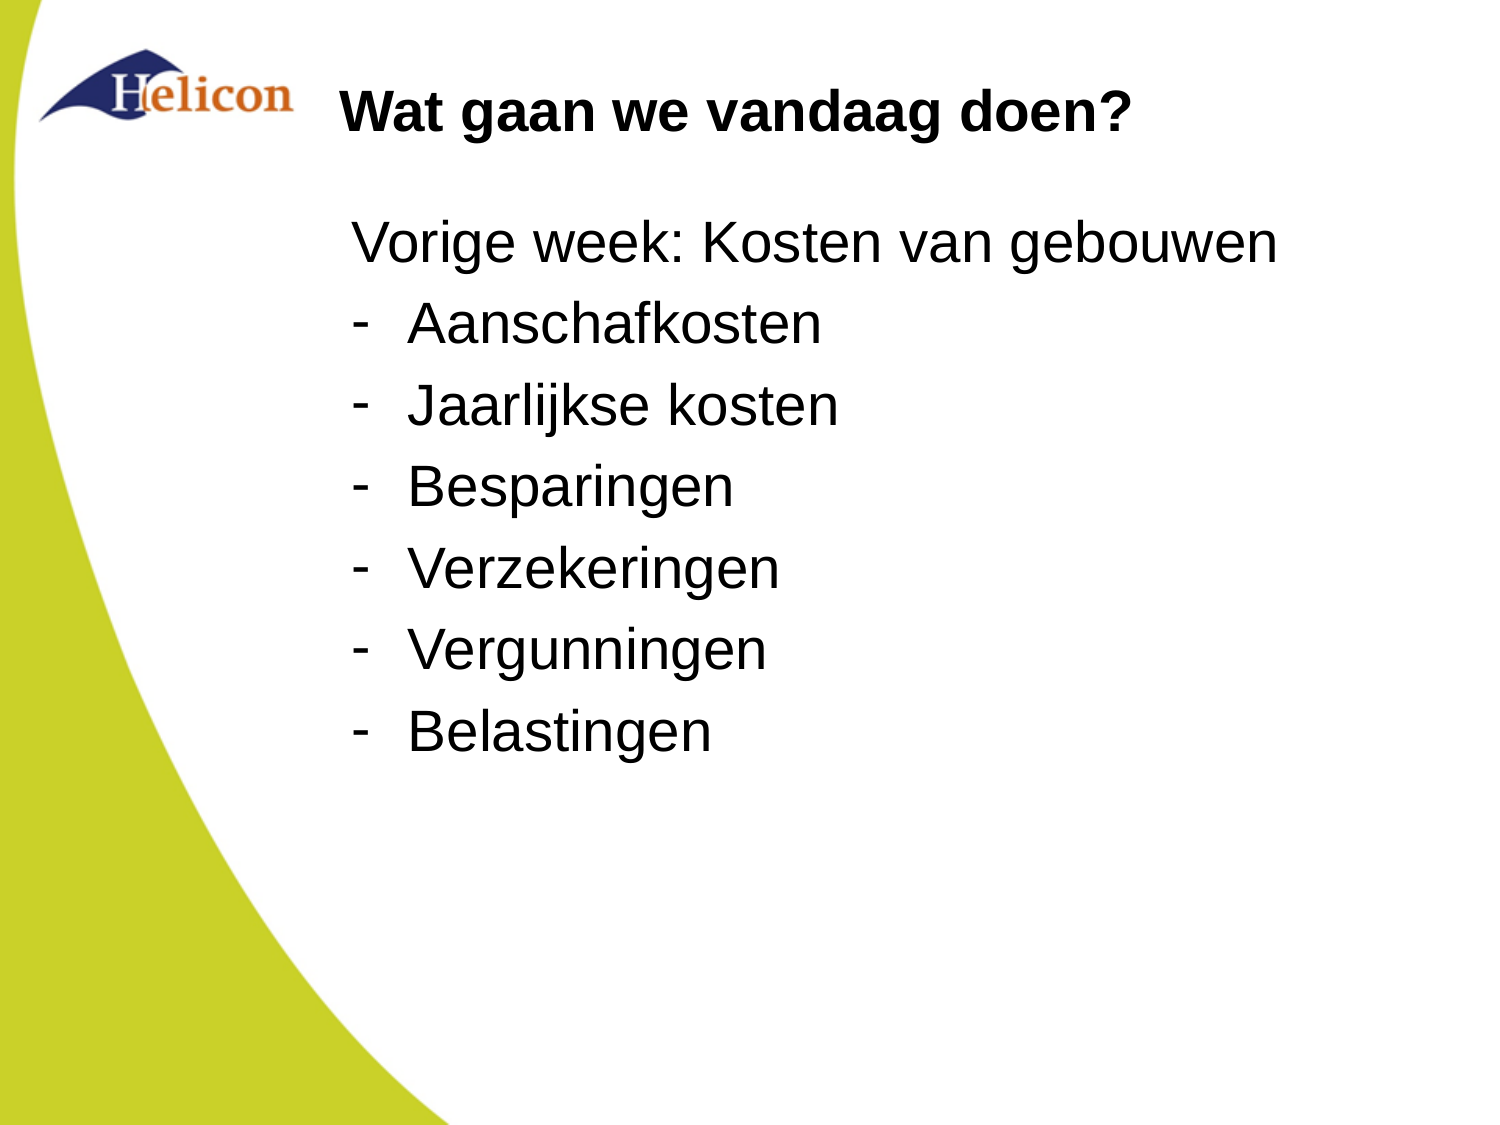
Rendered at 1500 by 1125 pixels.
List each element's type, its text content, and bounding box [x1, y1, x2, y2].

picture [0, 0, 1500, 1125]
list Vorige week: Kosten van gebouwen Aanschafkosten Jaarlijkse kosten Besparingen Verzekeringen Vergunningen Belastingen [336, 196, 1425, 1005]
title Wat gaan we vandaag doen? [324, 54, 1415, 161]
